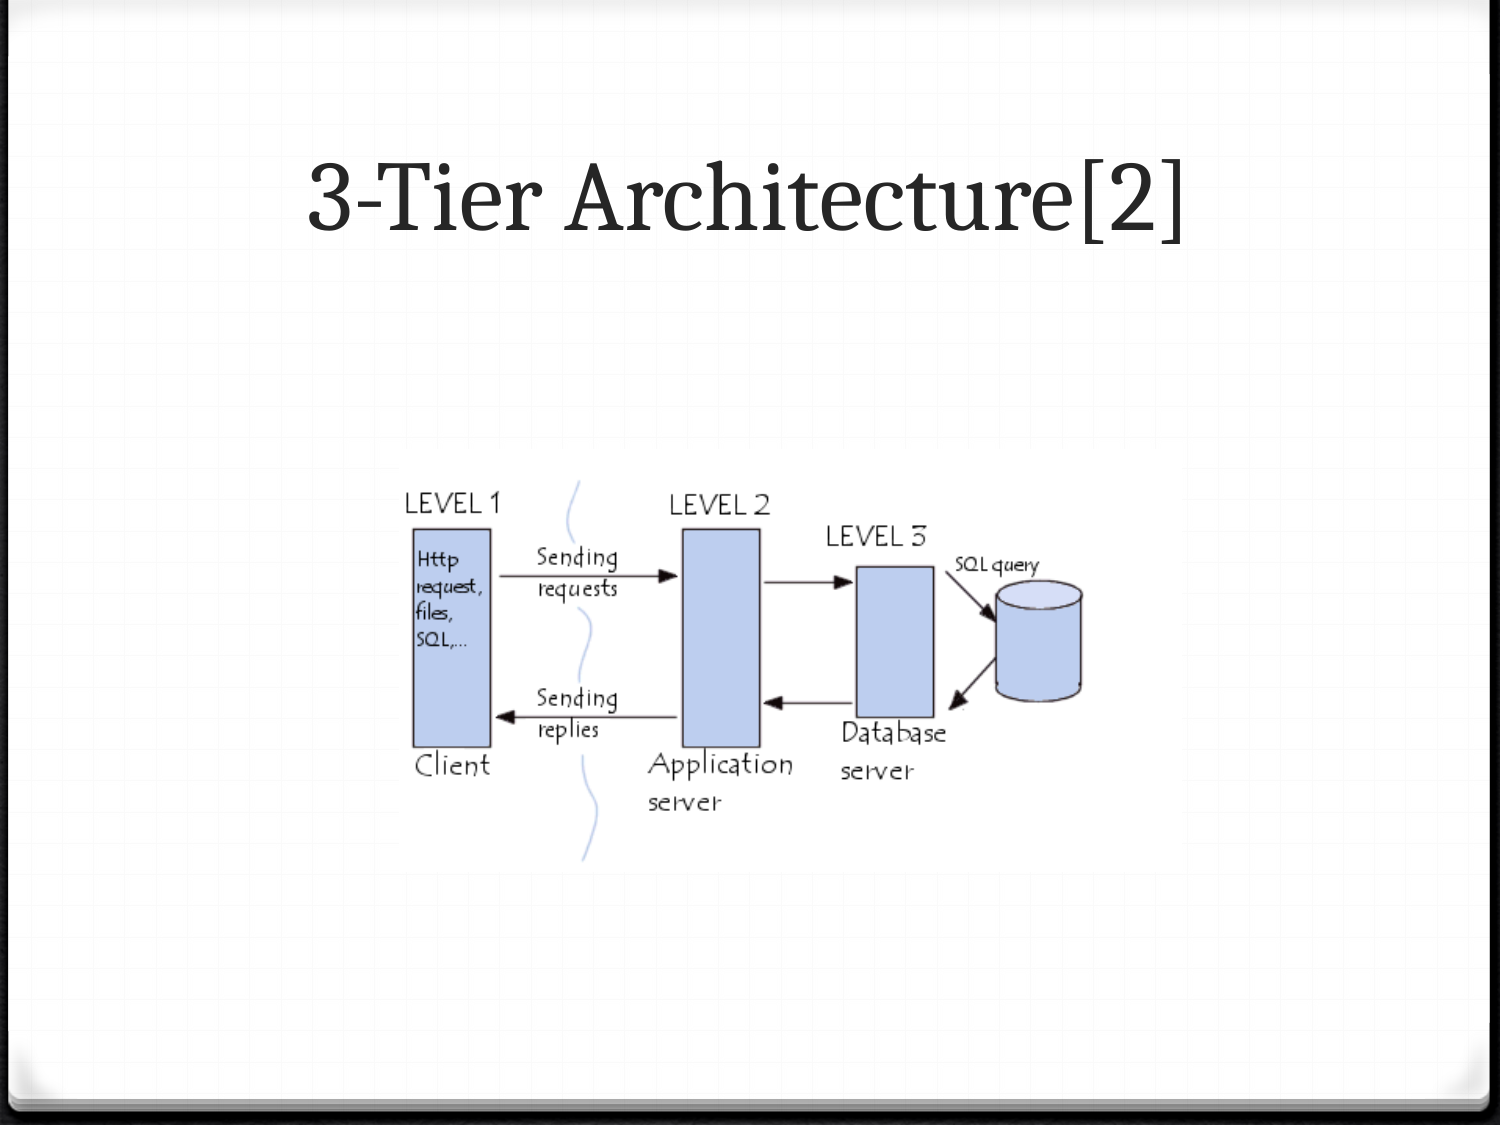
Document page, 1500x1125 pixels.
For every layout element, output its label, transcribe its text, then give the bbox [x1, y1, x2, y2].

title 3-Tier Architecture[2] [90, 71, 1410, 309]
picture [0, 0, 1500, 1125]
